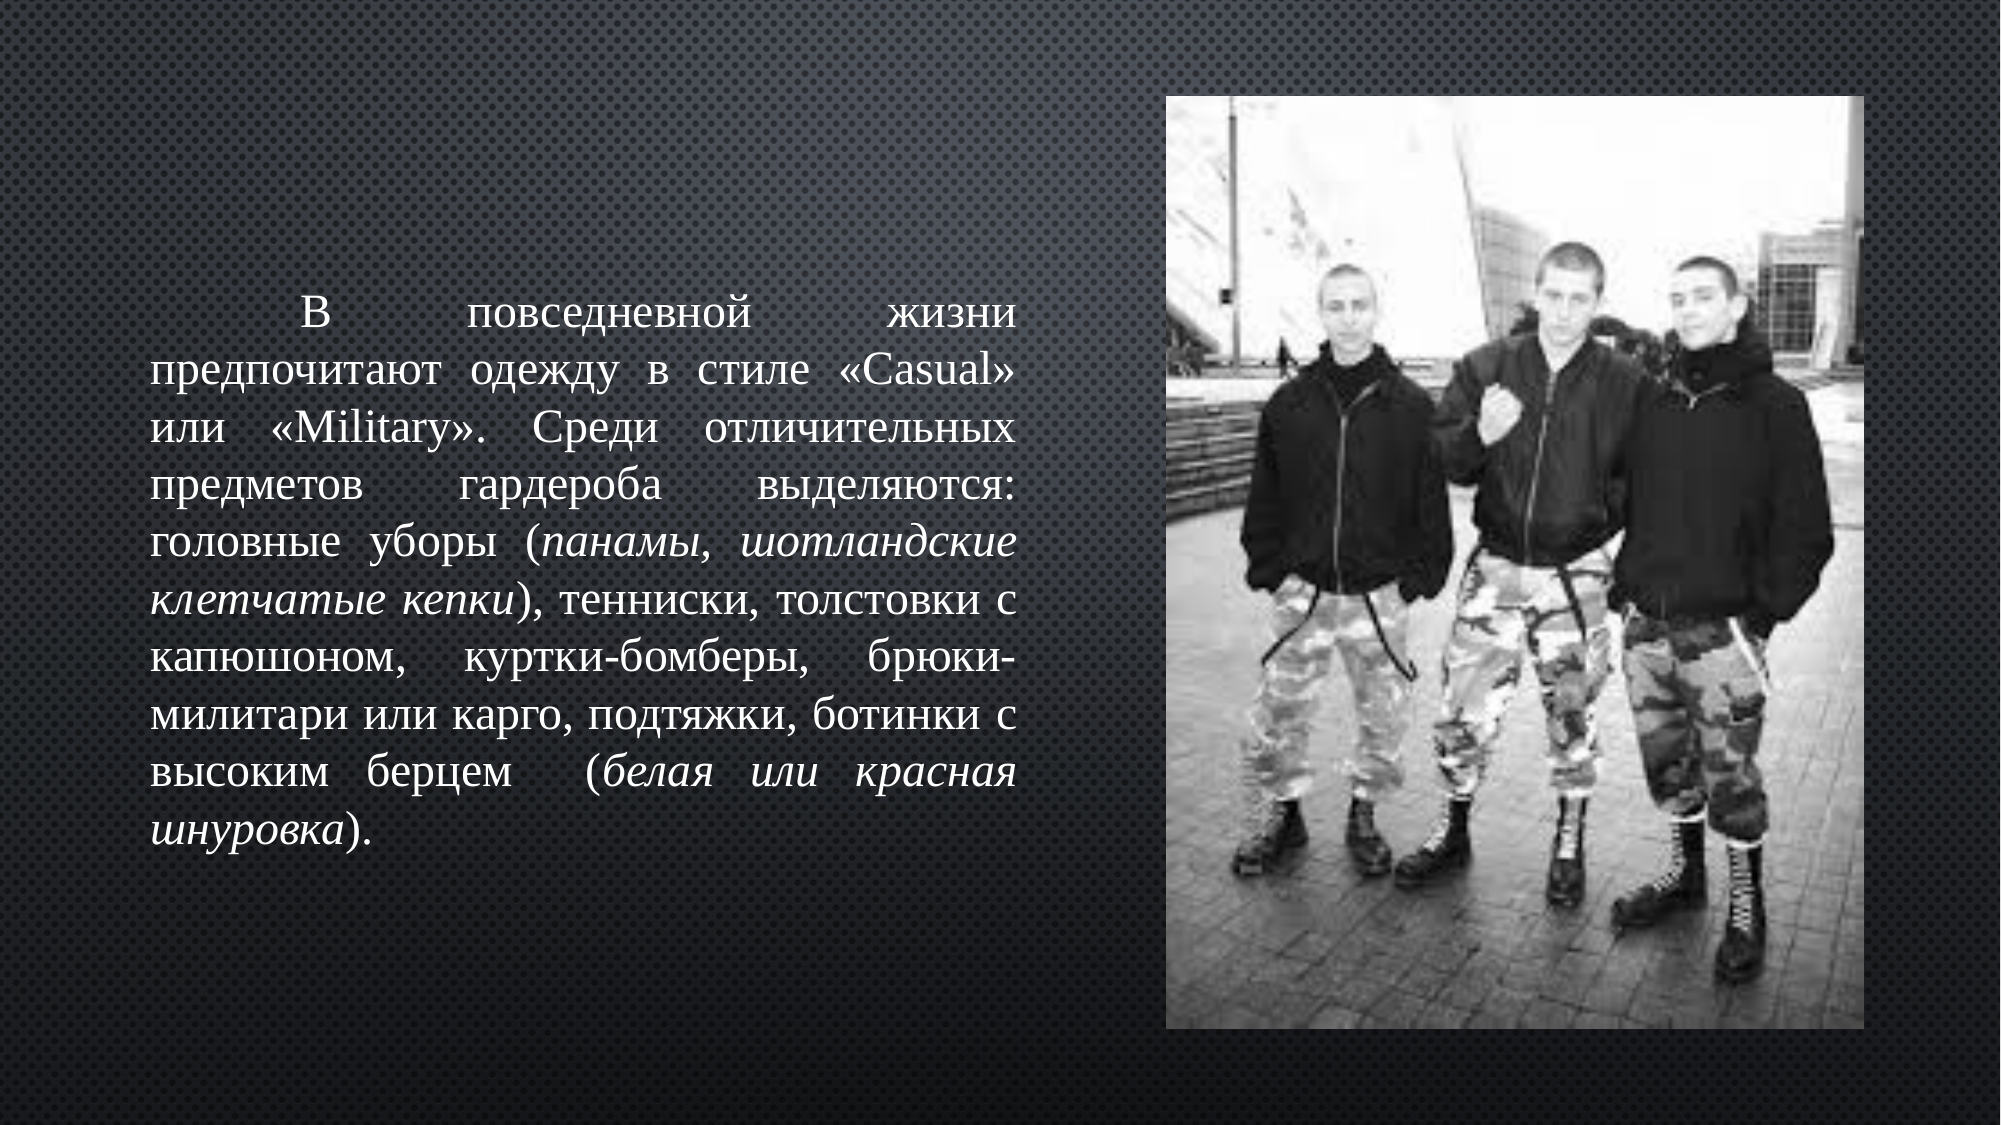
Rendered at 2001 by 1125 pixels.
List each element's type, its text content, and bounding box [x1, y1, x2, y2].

picture [1166, 96, 1865, 1029]
text_box В повседневной жизни предпочитают одежду в стиле «Casual» или «Military». Среди отличительных предметов гардероба выделяются: головные уборы (панамы, шотландские клетчатые кепки), тенниски, толстовки с капюшоном, куртки-бомберы, брюки-милитари или карго, подтяжки, ботинки c высоким берцем (белая или красная шнуровка). [135, 271, 1033, 862]
